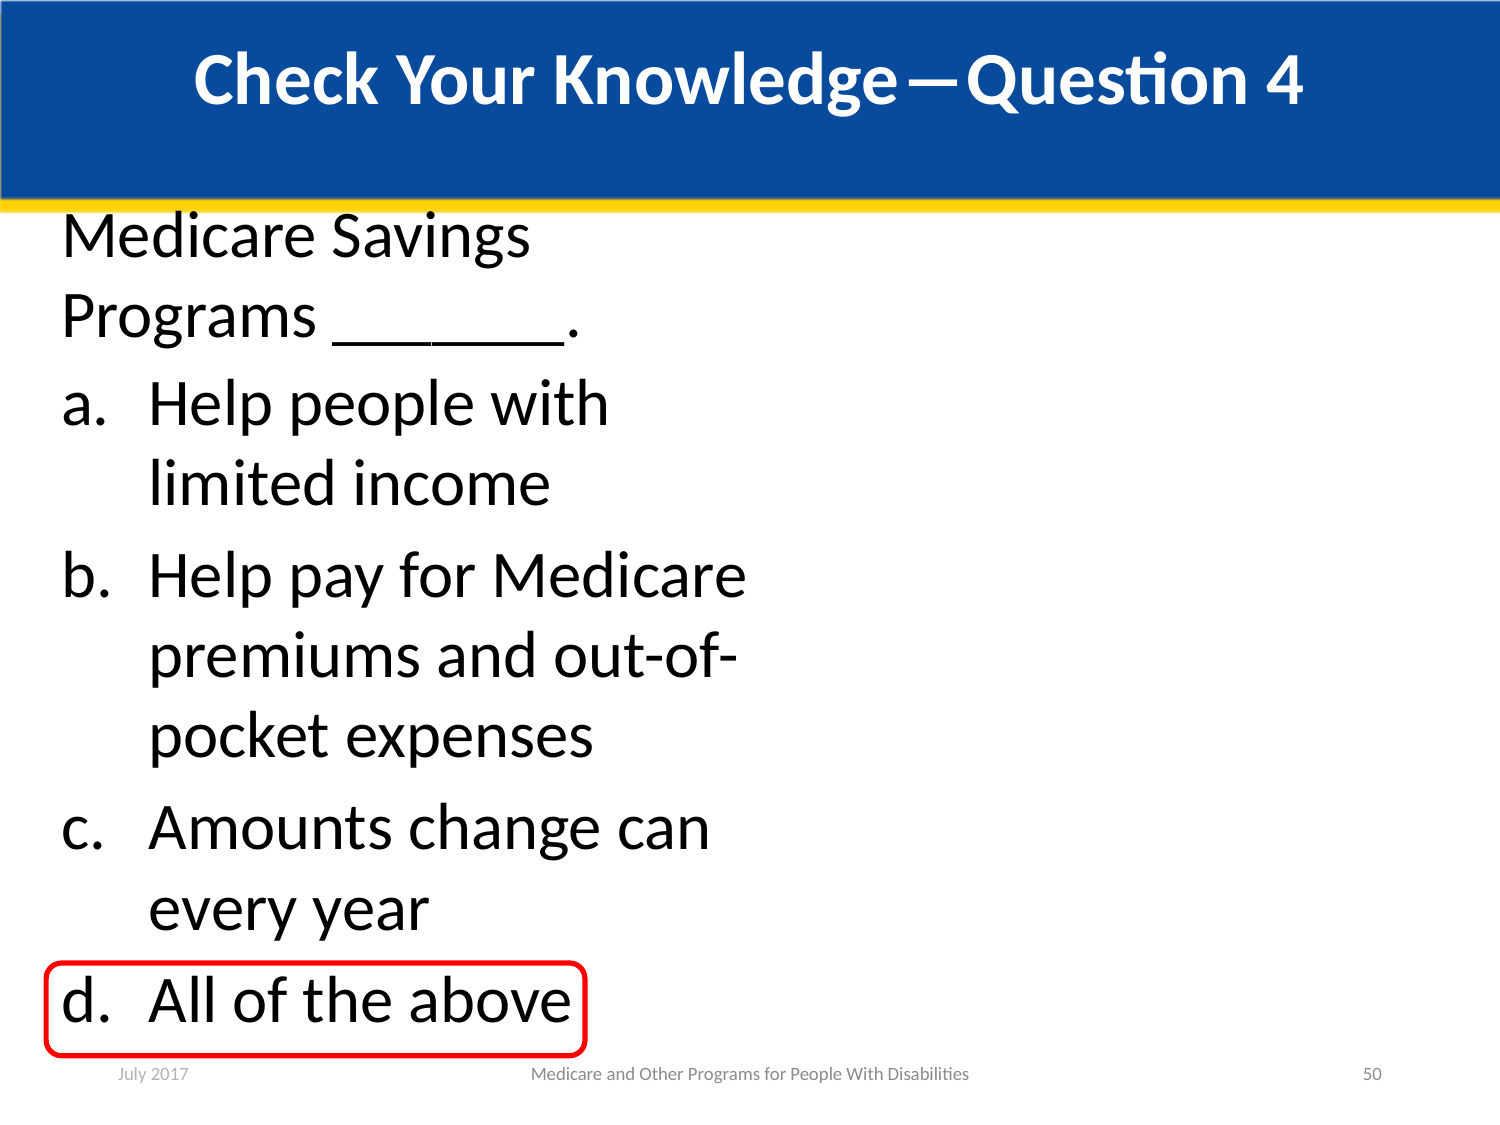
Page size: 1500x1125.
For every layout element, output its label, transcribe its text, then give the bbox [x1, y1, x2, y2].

list Medicare Savings Programs _______. [46, 183, 684, 351]
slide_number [103, 1042, 441, 1103]
slide_number 50 [1059, 1042, 1397, 1103]
text_box [45, 961, 587, 1057]
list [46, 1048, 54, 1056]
title Check Your Knowledge―Question 4 [0, 1, 1500, 160]
footer Medicare and Other Programs for People With Disabilities [496, 1042, 1004, 1103]
list Help people with limited income Help pay for Medicare premiums and out-of-pocket expenses Amounts change can every year All of the above [46, 351, 821, 1042]
picture [0, 160, 1500, 1125]
